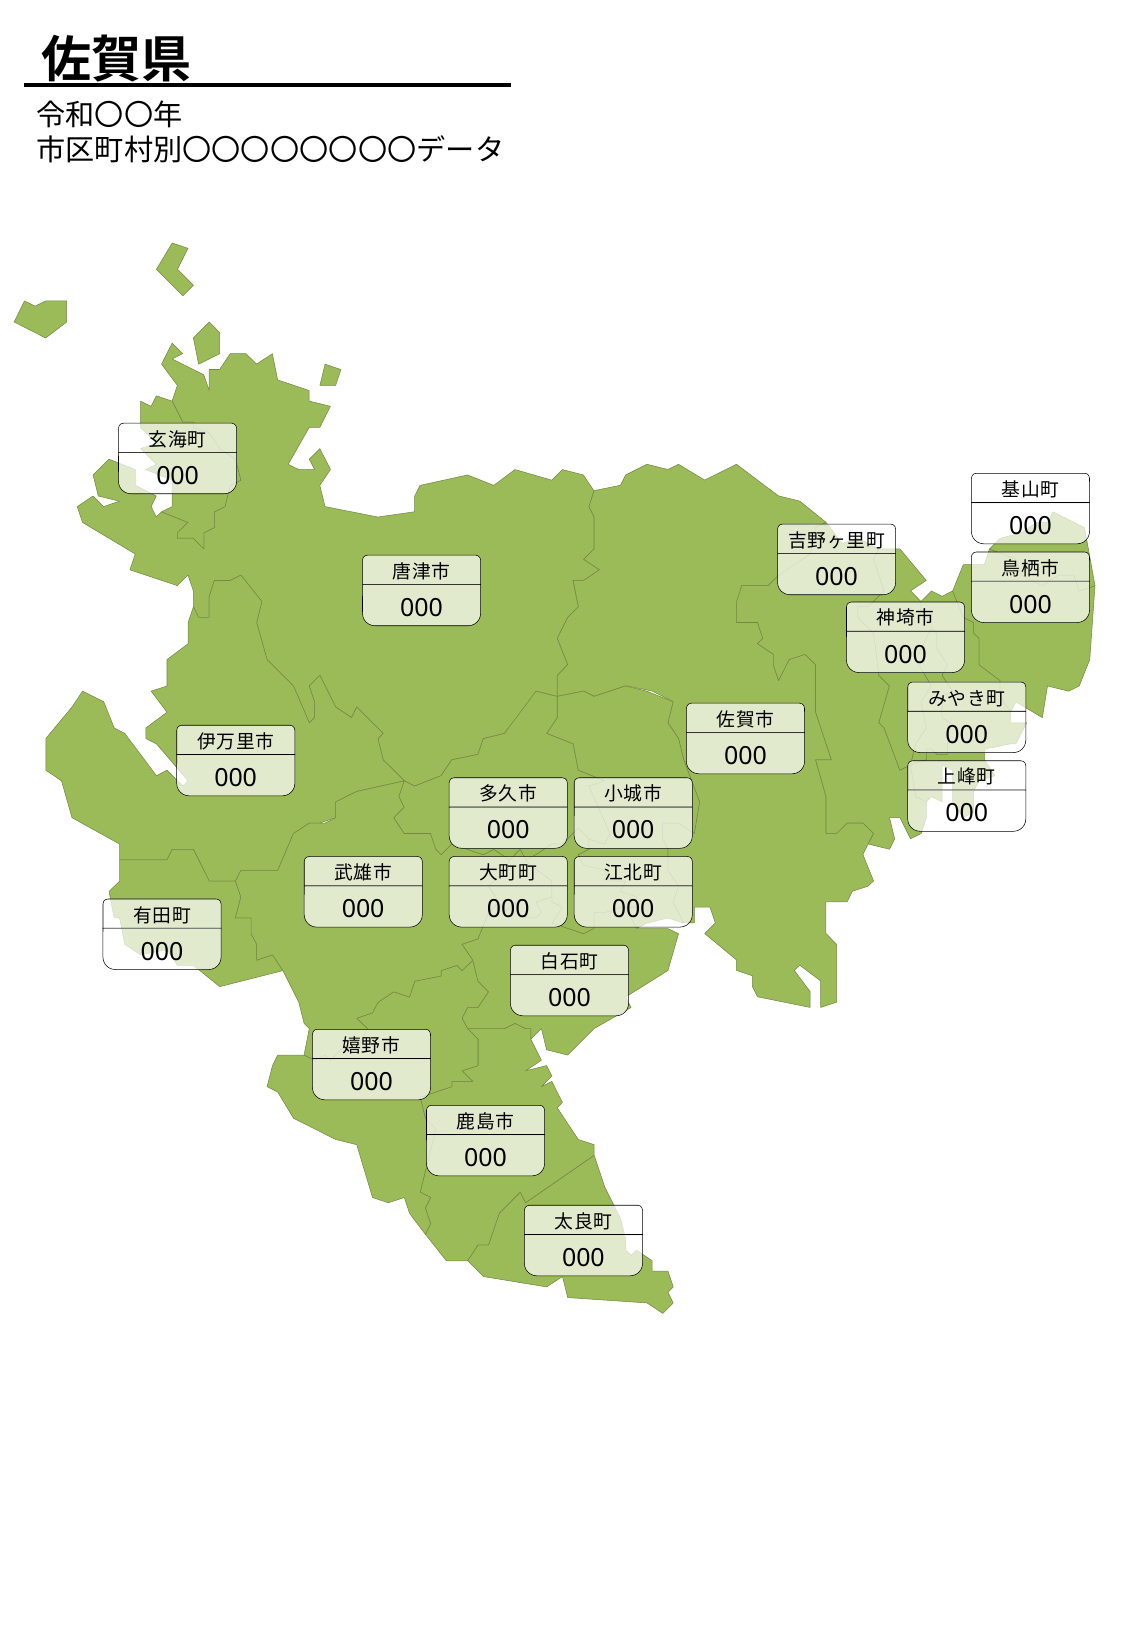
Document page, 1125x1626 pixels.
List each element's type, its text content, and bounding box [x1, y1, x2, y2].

text_box 令和〇〇年 市区町村別〇〇〇〇〇〇〇〇データ [21, 89, 520, 174]
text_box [686, 703, 805, 775]
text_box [362, 554, 481, 627]
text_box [13, 242, 1096, 1314]
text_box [118, 422, 237, 495]
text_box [448, 856, 568, 928]
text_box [777, 523, 896, 595]
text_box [573, 777, 693, 849]
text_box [846, 601, 965, 673]
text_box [176, 725, 296, 797]
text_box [102, 898, 222, 970]
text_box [971, 551, 1090, 623]
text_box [426, 1105, 545, 1177]
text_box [907, 681, 1027, 753]
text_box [312, 1029, 431, 1101]
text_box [524, 1205, 643, 1277]
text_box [448, 777, 568, 849]
text_box 佐賀県 [26, 20, 207, 83]
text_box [303, 856, 423, 928]
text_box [573, 856, 693, 928]
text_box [971, 473, 1090, 545]
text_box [510, 945, 629, 1017]
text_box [907, 760, 1027, 832]
